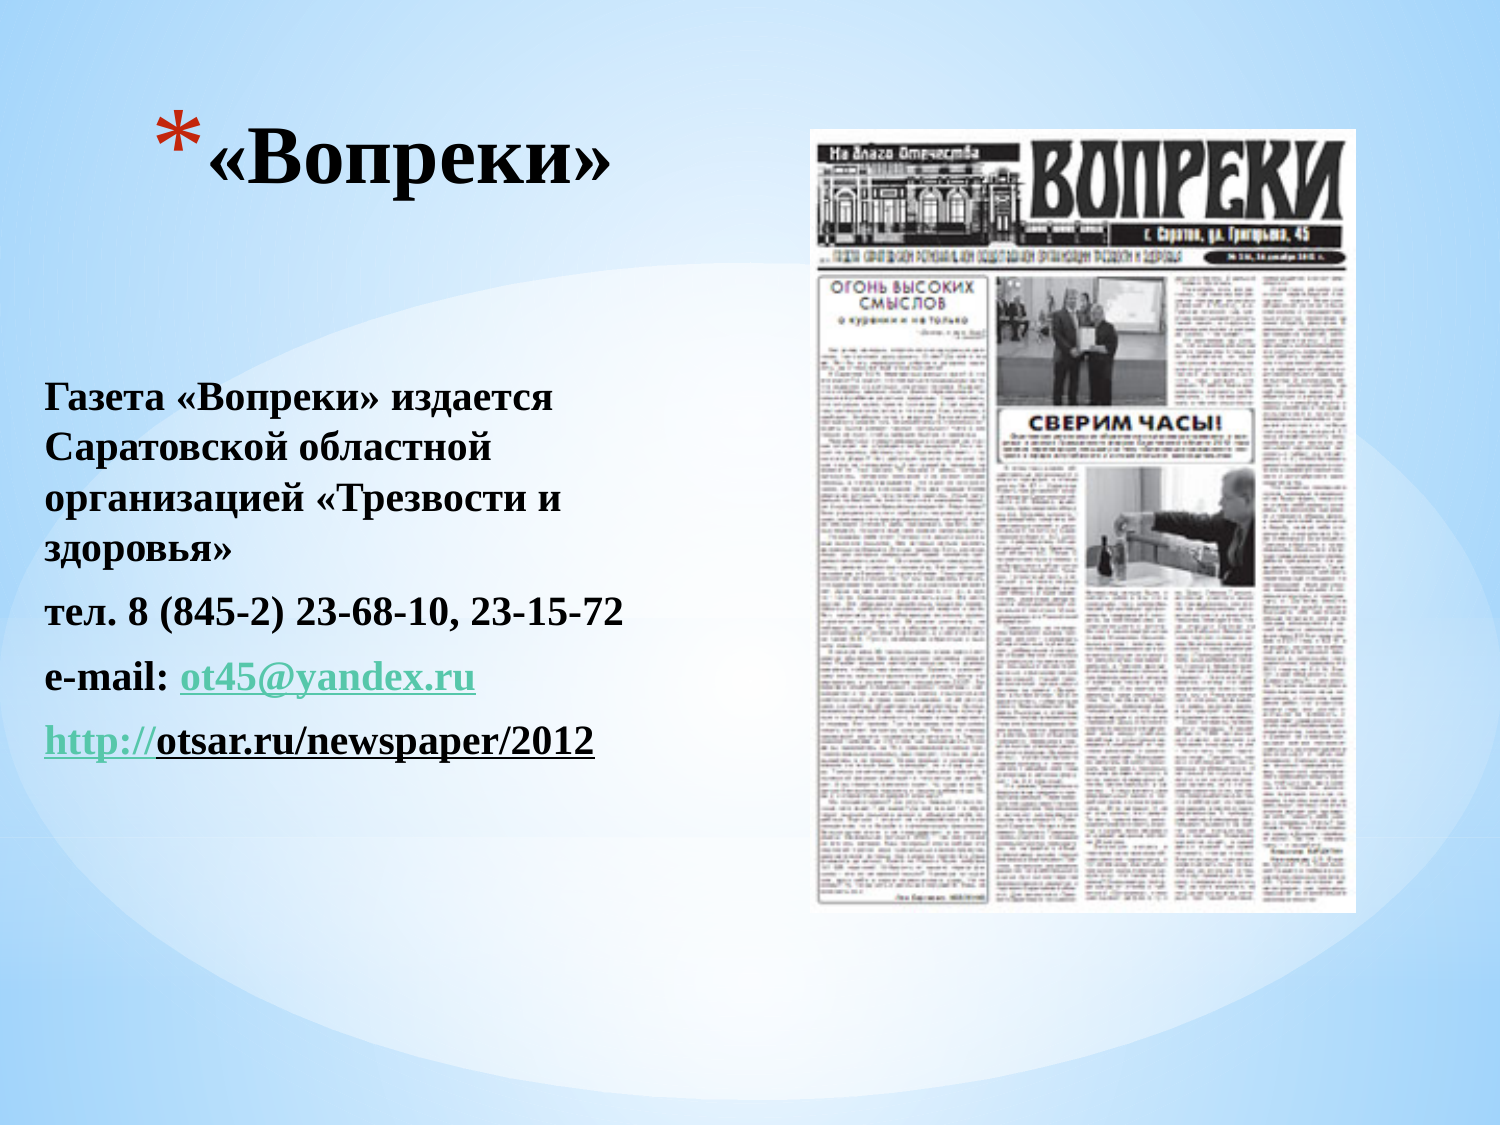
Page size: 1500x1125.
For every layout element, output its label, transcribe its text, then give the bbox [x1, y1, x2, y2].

list Газета «Вопреки» издается Саратовской областной организацией «Трезвости и здоровья» тел. 8 (845-2) 23-68-10, 23-15-72 e-mail: ot45@yandex.ru http://otsar.ru/newspaper/2012 [29, 361, 733, 925]
title «Вопреки» [137, 66, 735, 209]
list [809, 129, 1357, 914]
